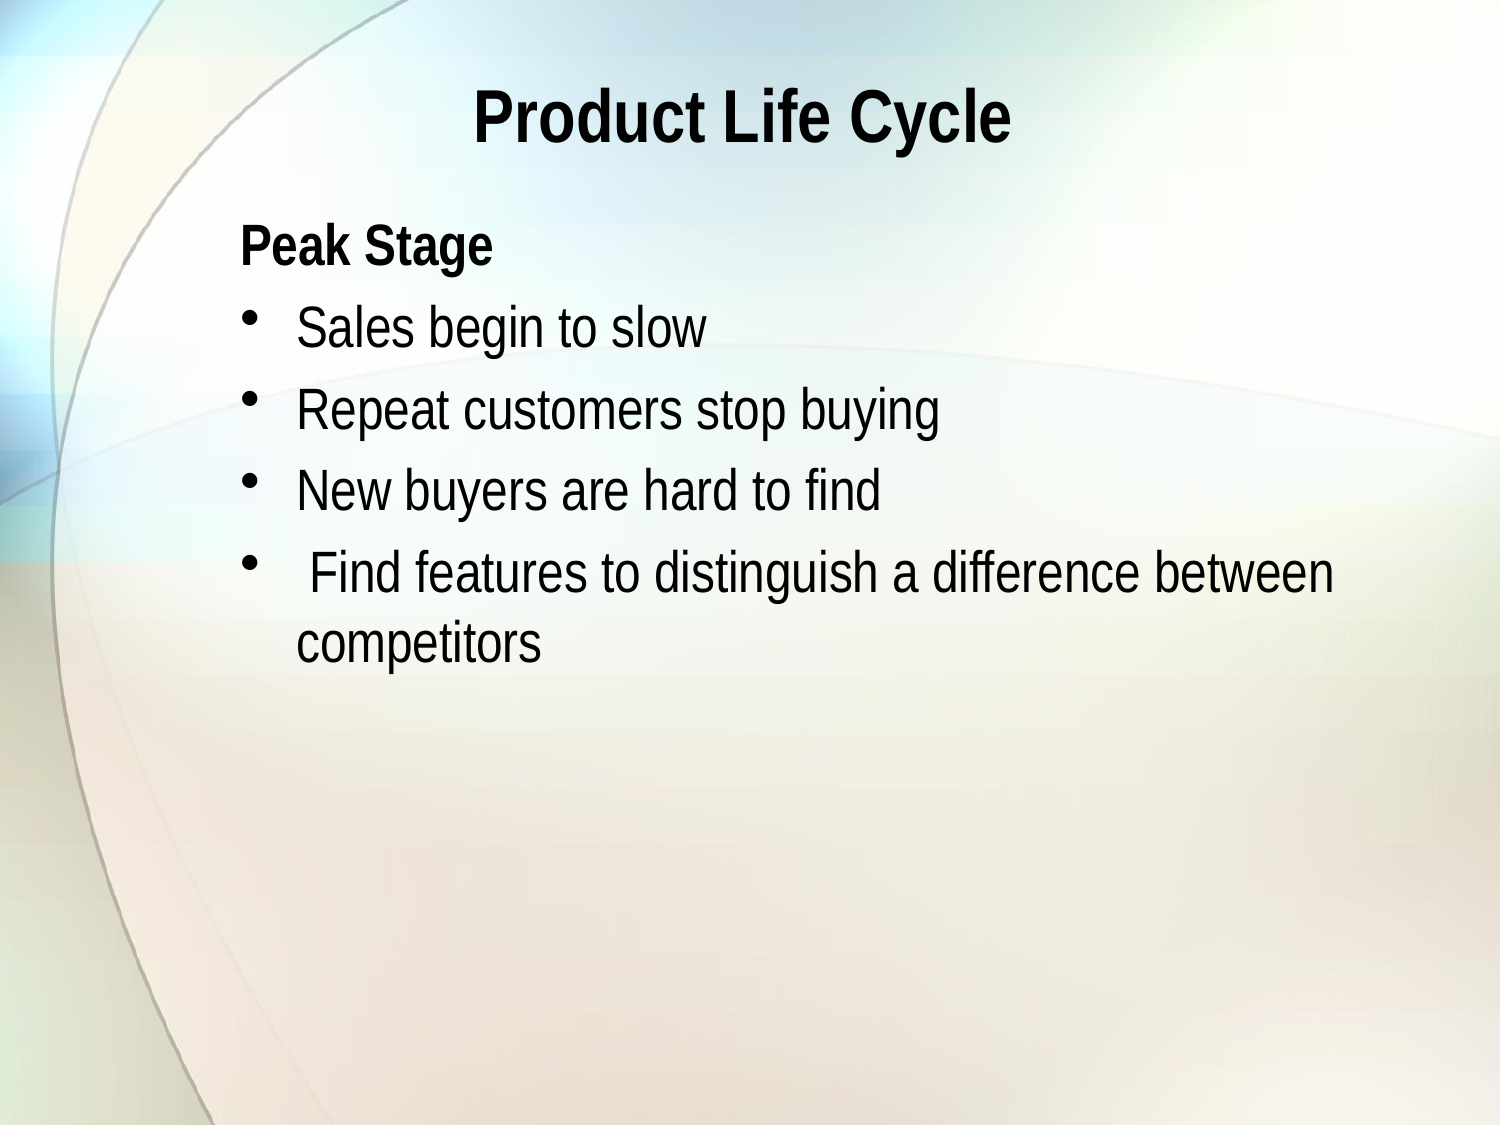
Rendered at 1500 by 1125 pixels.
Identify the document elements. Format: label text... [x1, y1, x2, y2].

list Peak Stage Sales begin to slow Repeat customers stop buying New buyers are hard to find Find features to distinguish a difference between competitors [224, 199, 1463, 1026]
title Product Life Cycle [24, 49, 1463, 176]
picture [0, 0, 1500, 1125]
